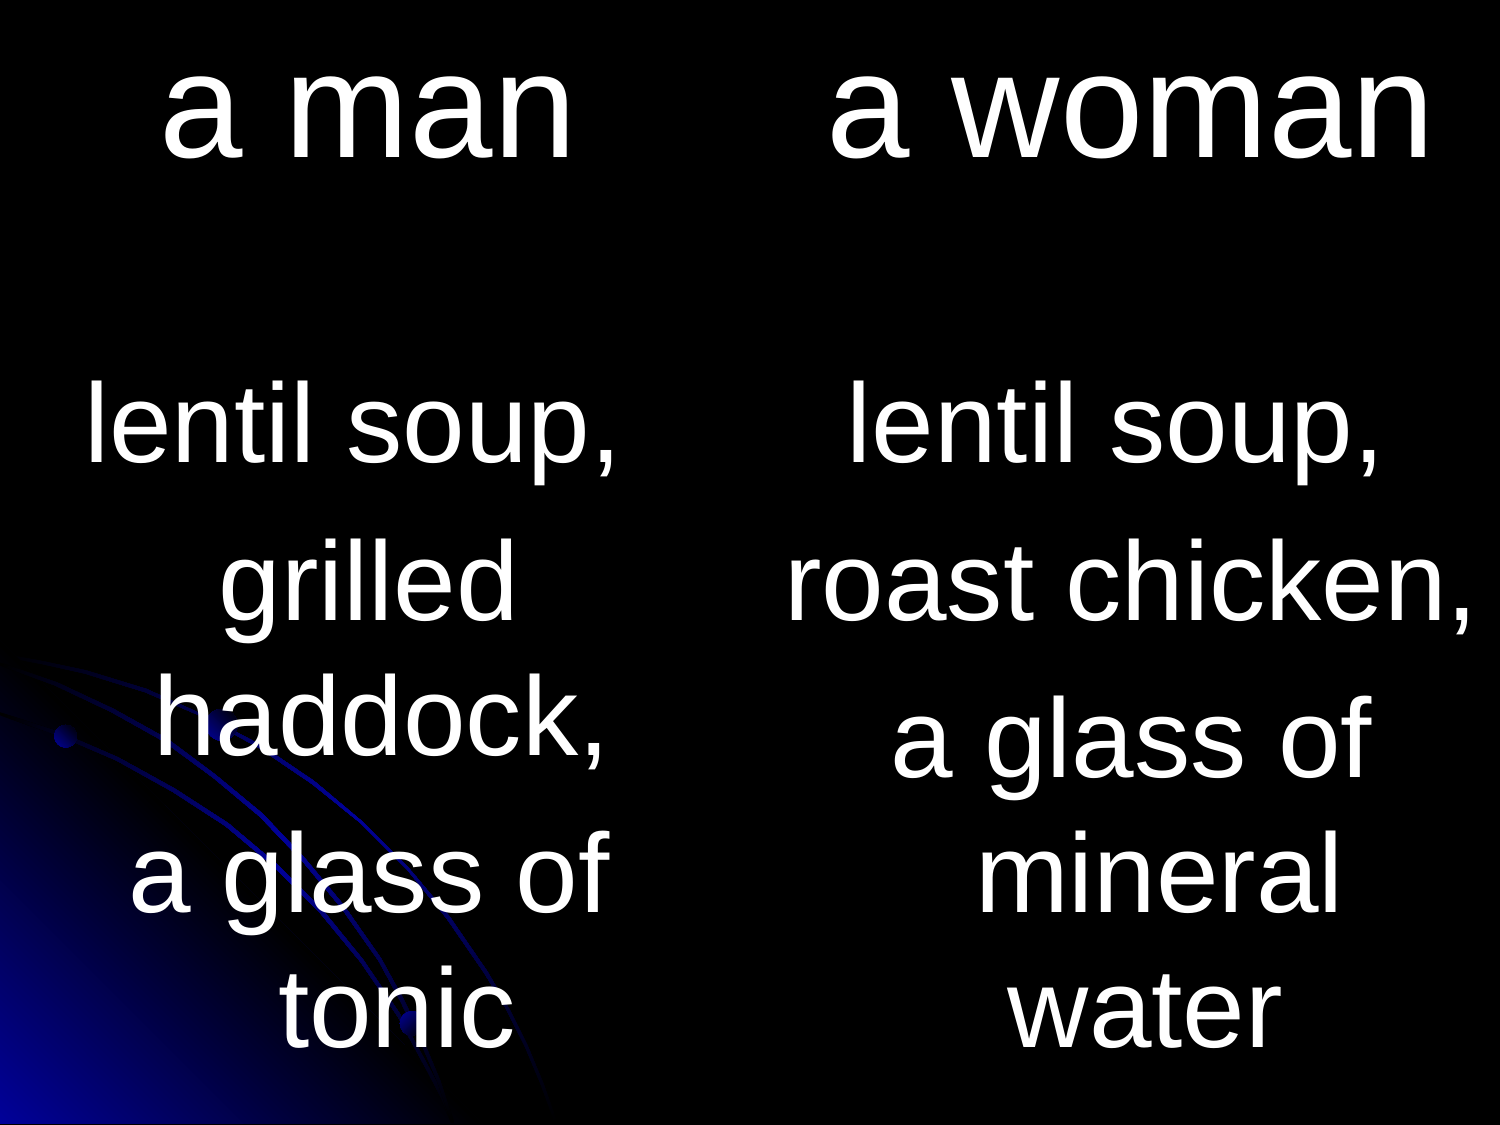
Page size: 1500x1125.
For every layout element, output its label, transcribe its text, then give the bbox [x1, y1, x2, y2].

list a woman lentil soup, roast chicken, a glass of mineral water [762, 0, 1500, 1125]
list a man lentil soup, grilled haddock, a glass of tonic [0, 0, 738, 1125]
